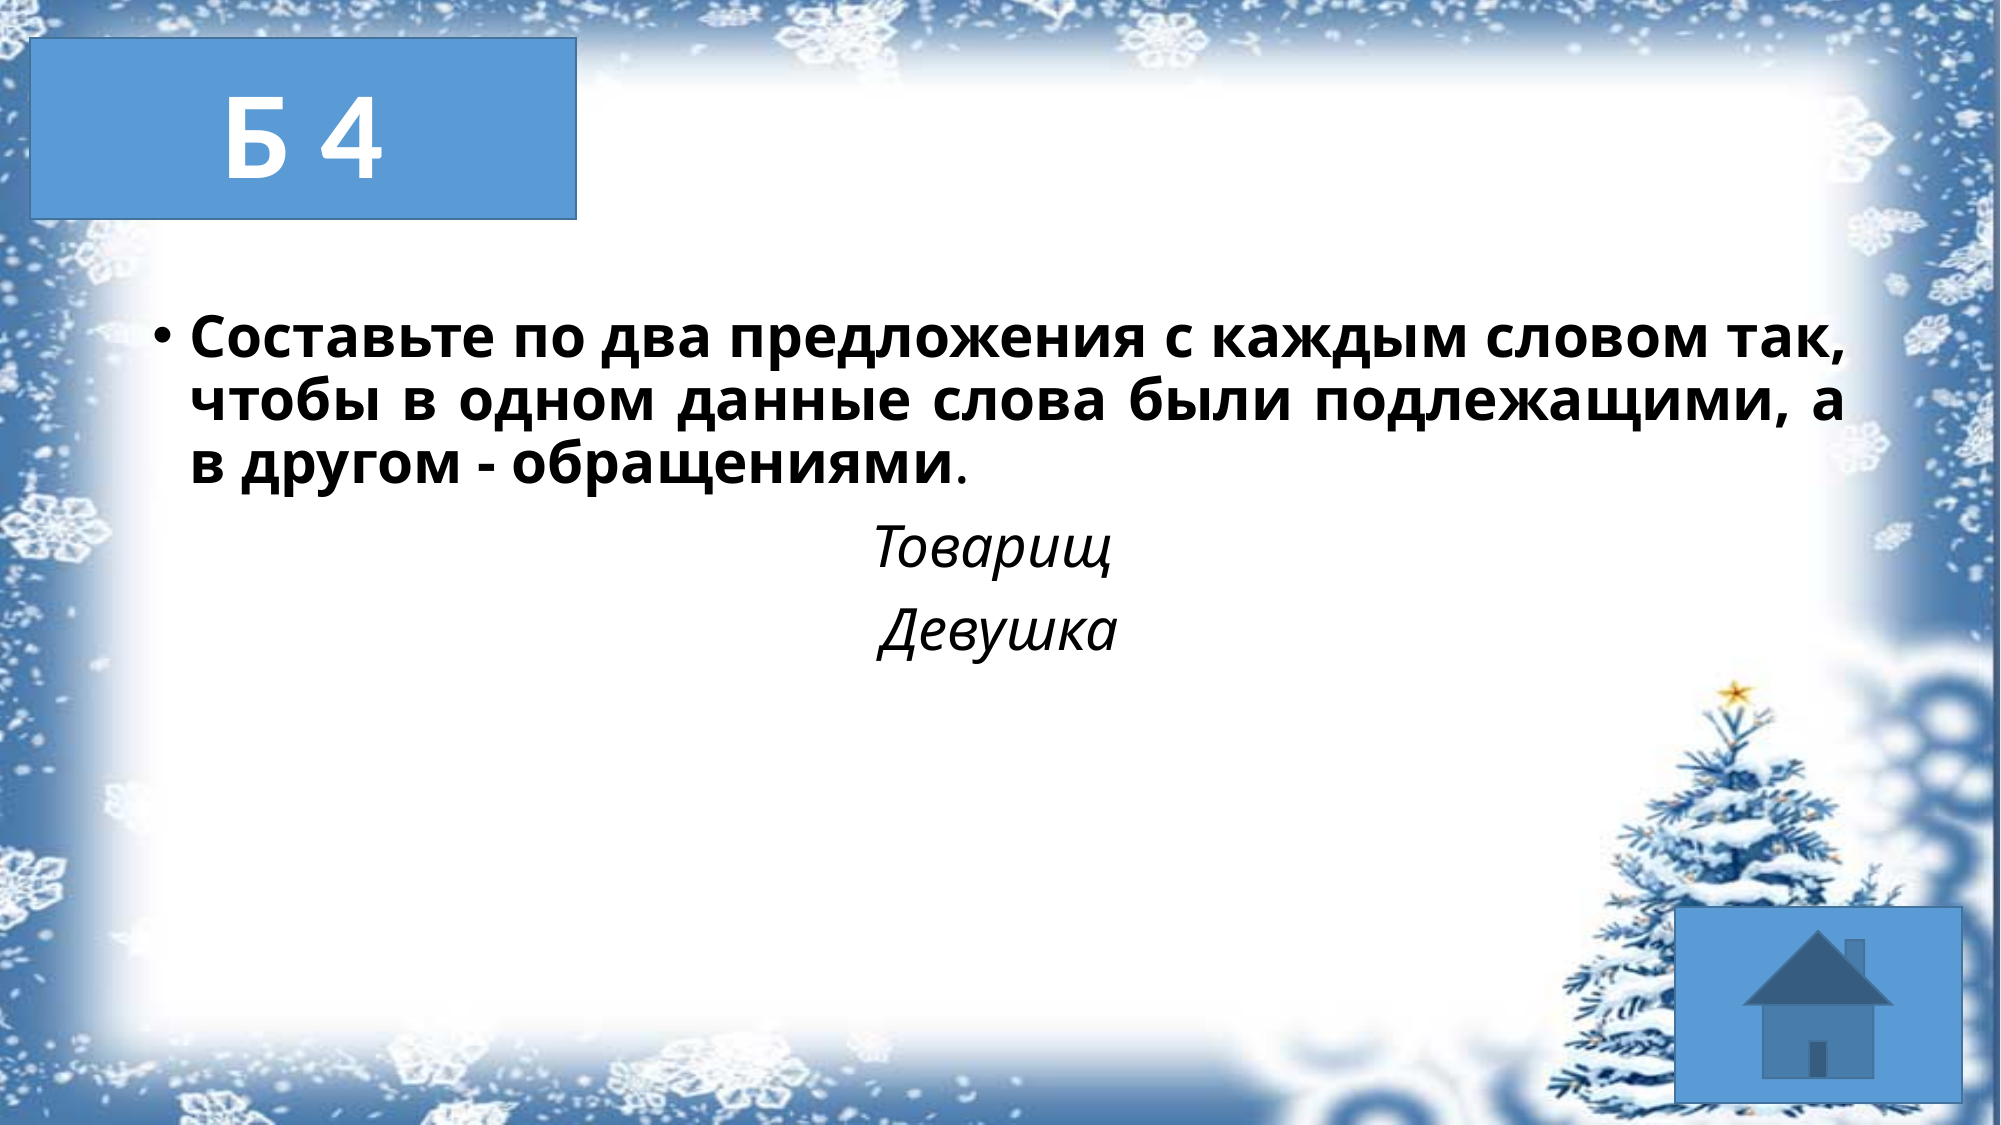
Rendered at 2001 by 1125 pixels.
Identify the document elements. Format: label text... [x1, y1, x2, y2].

picture [0, 0, 2001, 1125]
text_box [1674, 906, 1963, 1104]
text_box Б 4 [29, 37, 577, 220]
list Составьте по два предложения с каждым словом так, чтобы в одном данные слова были подлежащими, а в другом - обращениями. Товарищ Девушка [137, 299, 1863, 1014]
